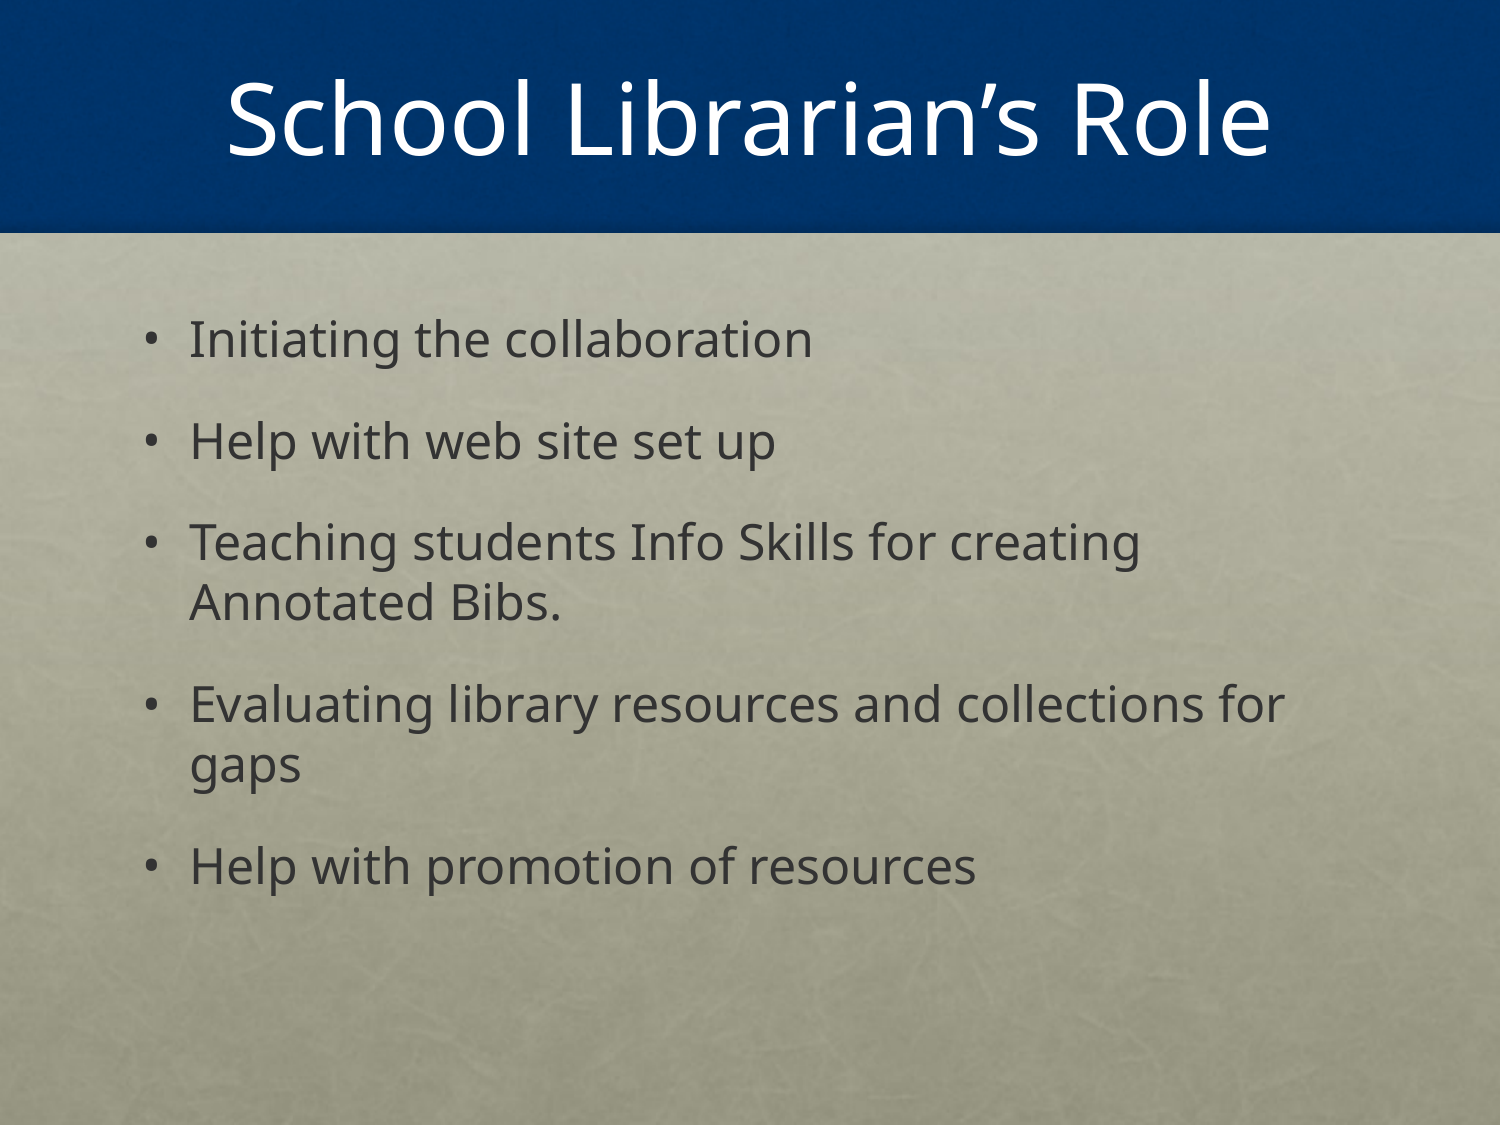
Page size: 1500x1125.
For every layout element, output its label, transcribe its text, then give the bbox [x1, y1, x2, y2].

title School Librarian’s Role [127, 10, 1372, 221]
list Initiating the collaboration Help with web site set up Teaching students Info Skills for creating Annotated Bibs. Evaluating library resources and collections for gaps Help with promotion of resources [127, 299, 1372, 1005]
picture [0, 214, 1500, 1125]
